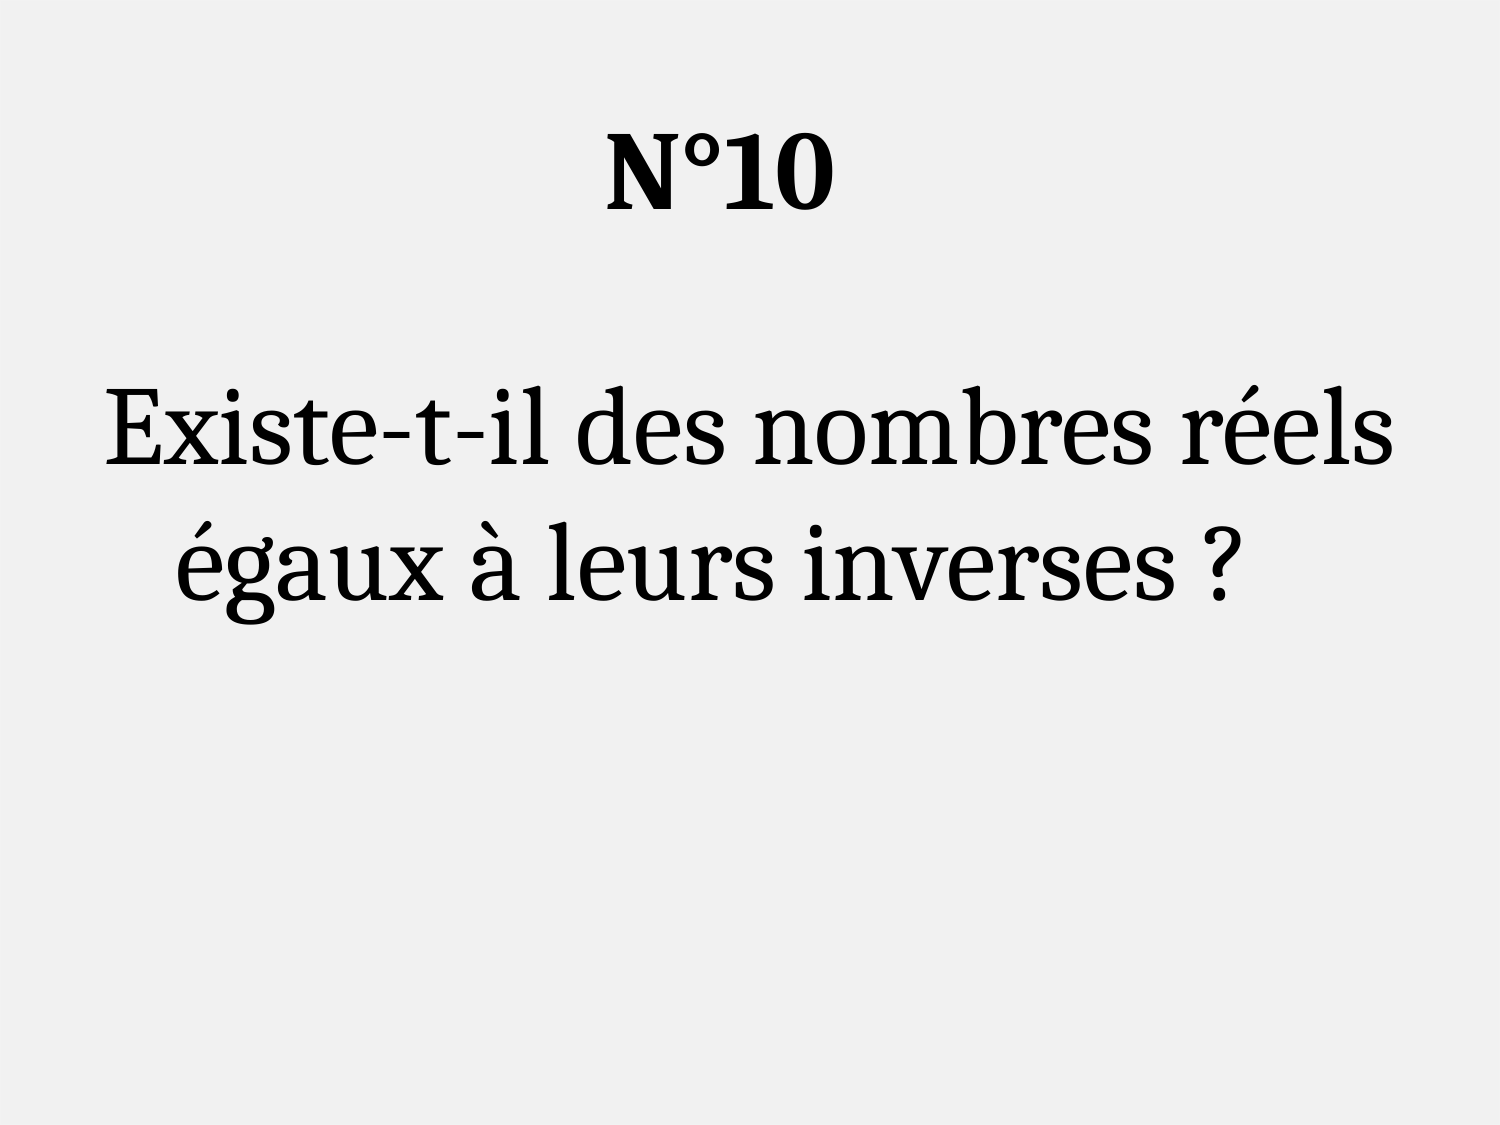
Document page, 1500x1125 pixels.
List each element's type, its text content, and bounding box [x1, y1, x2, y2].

text_box N°10 [589, 89, 851, 240]
title Existe-t-il des nombres réels égaux à leurs inverses ? [0, 0, 1500, 1125]
